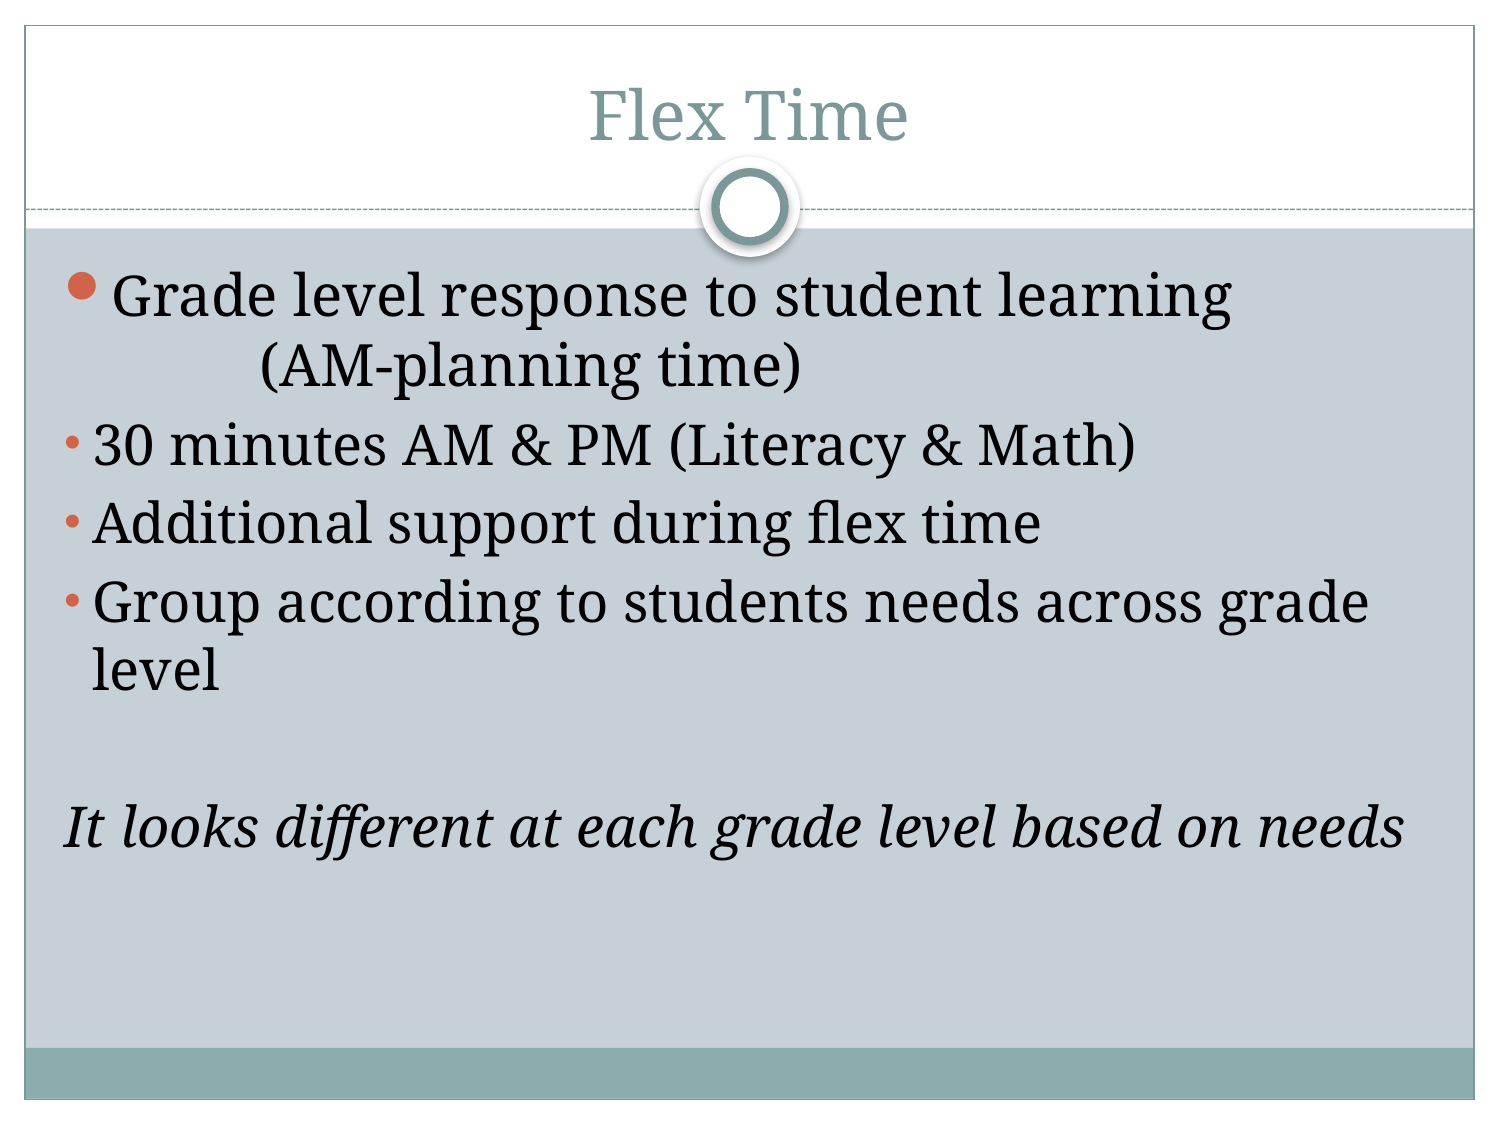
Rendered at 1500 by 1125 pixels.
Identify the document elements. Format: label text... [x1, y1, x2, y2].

title Flex Time [49, 37, 1450, 162]
list Grade level response to student learning (AM-planning time) 30 minutes AM & PM (Literacy & Math) Additional support during flex time Group according to students needs across grade level It looks different at each grade level based on needs [49, 250, 1445, 1001]
